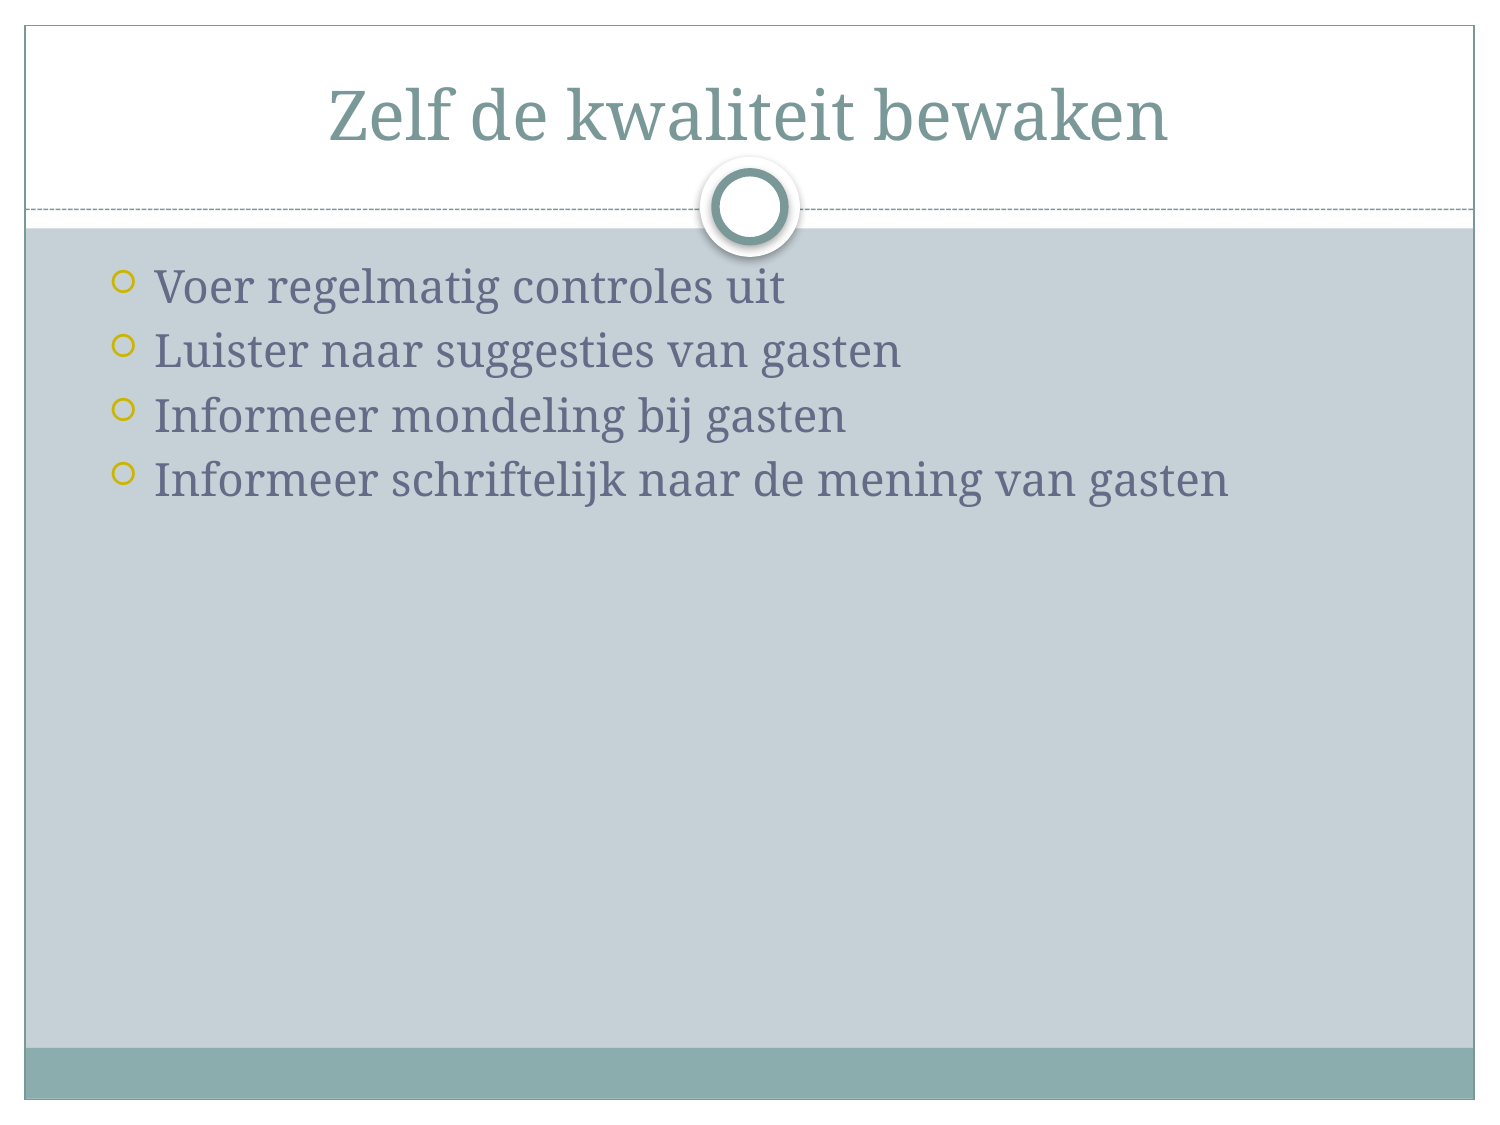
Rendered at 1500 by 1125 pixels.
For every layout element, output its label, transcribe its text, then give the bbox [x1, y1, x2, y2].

title Zelf de kwaliteit bewaken [49, 37, 1450, 162]
list Voer regelmatig controles uit Luister naar suggesties van gasten Informeer mondeling bij gasten Informeer schriftelijk naar de mening van gasten [49, 250, 1445, 1001]
